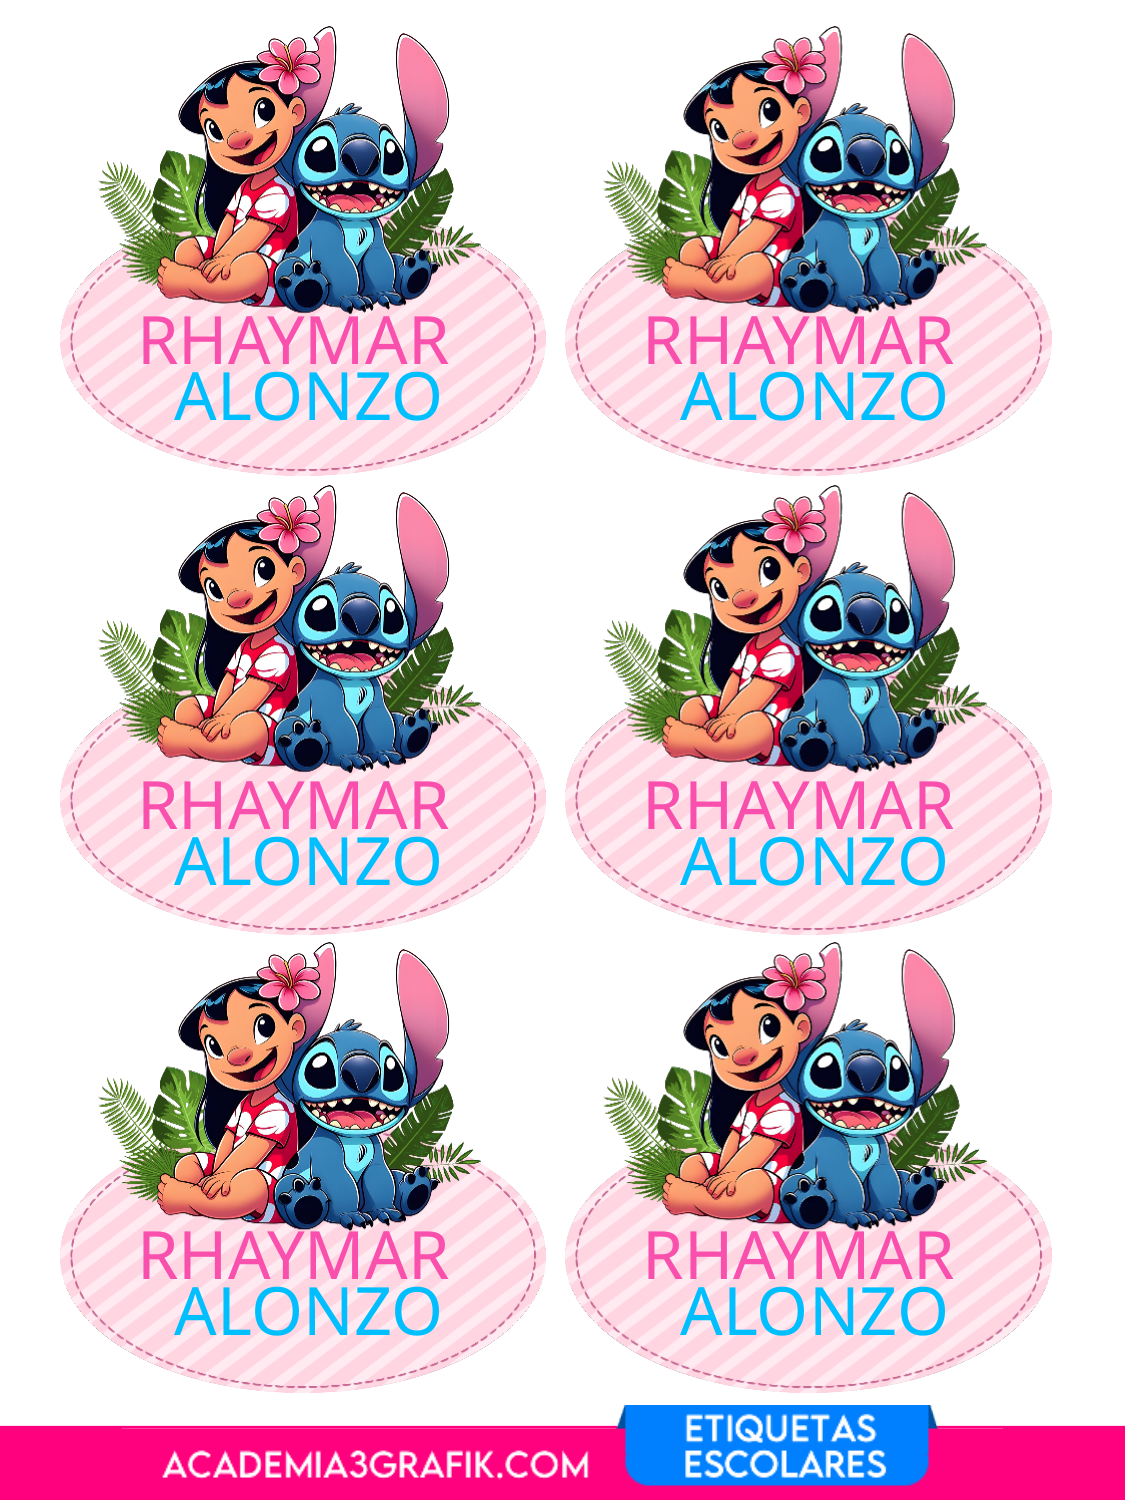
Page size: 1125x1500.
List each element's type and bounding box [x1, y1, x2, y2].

picture [565, 942, 1052, 1393]
picture [60, 26, 546, 476]
picture [60, 942, 546, 1393]
picture [122, 1405, 1003, 1500]
picture [565, 26, 1052, 476]
picture [60, 485, 546, 935]
picture [565, 485, 1052, 935]
